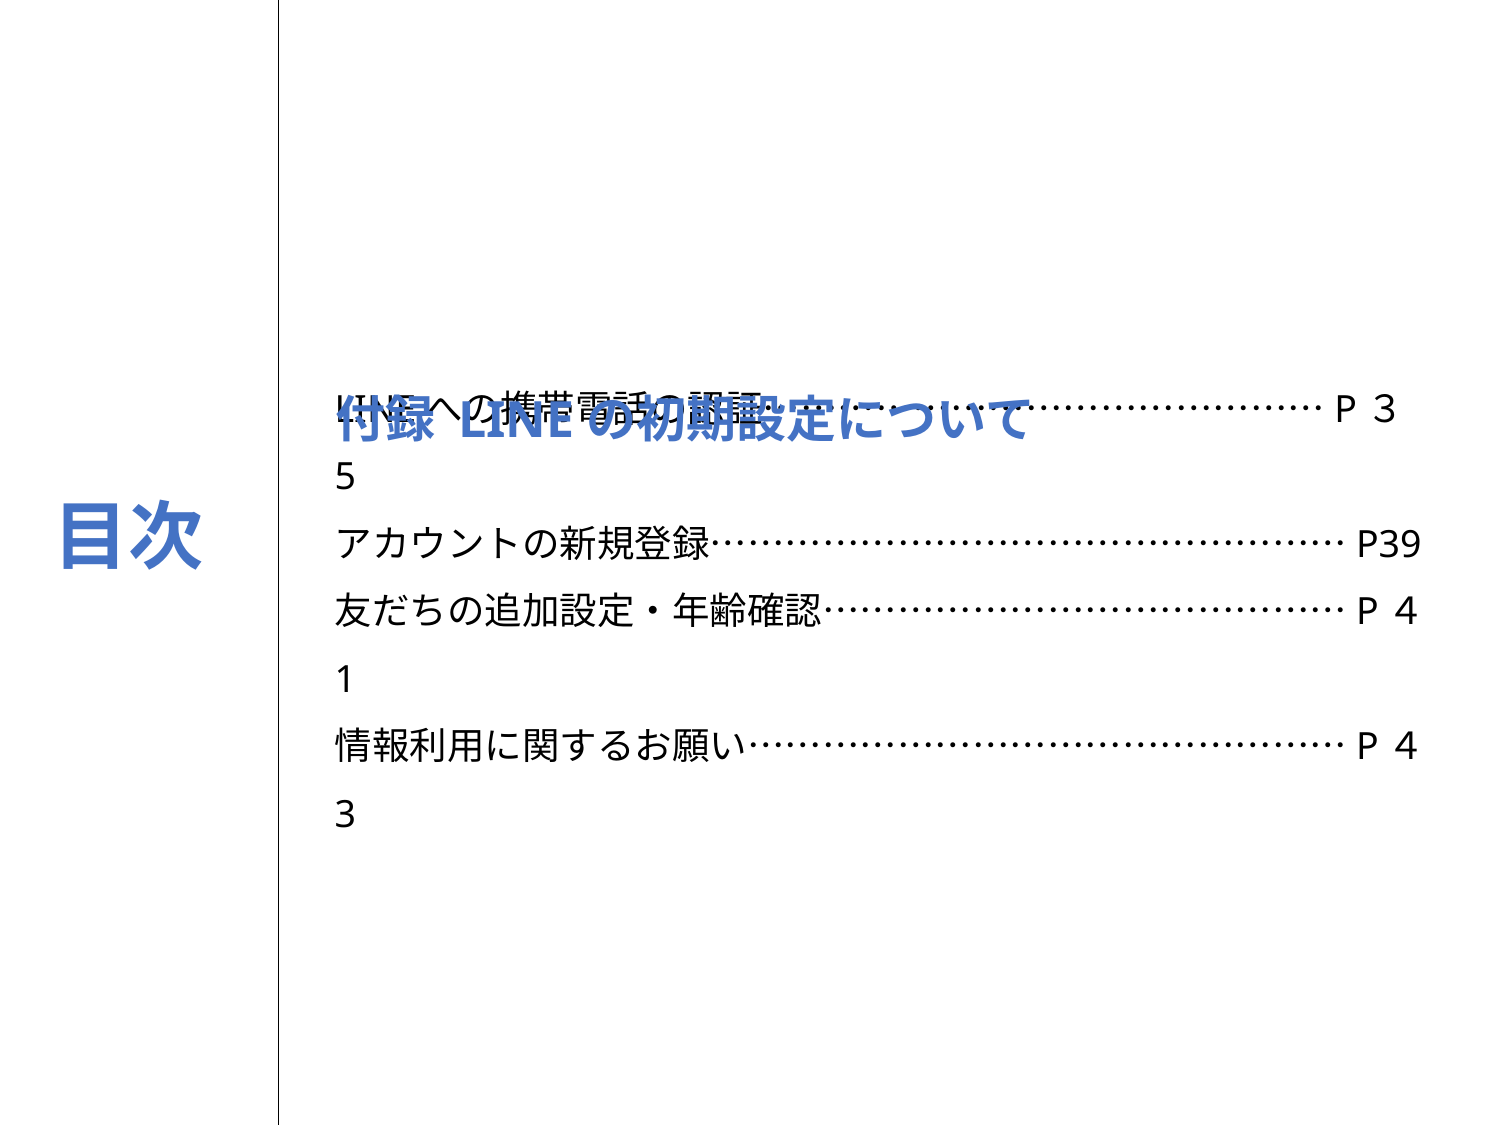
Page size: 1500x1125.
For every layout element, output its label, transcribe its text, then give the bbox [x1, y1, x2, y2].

text_box 付録 LINEの初期設定について [319, 379, 1442, 455]
text_box LINEへの携帯電話の認証………………………………………P３5 アカウントの新規登録……………………………………………P39 友だちの追加設定・年齢確認……………………………………P４1 情報利用に関するお願い…………………………………………P４3 [319, 455, 1454, 743]
text_box 目次 [10, 491, 248, 634]
